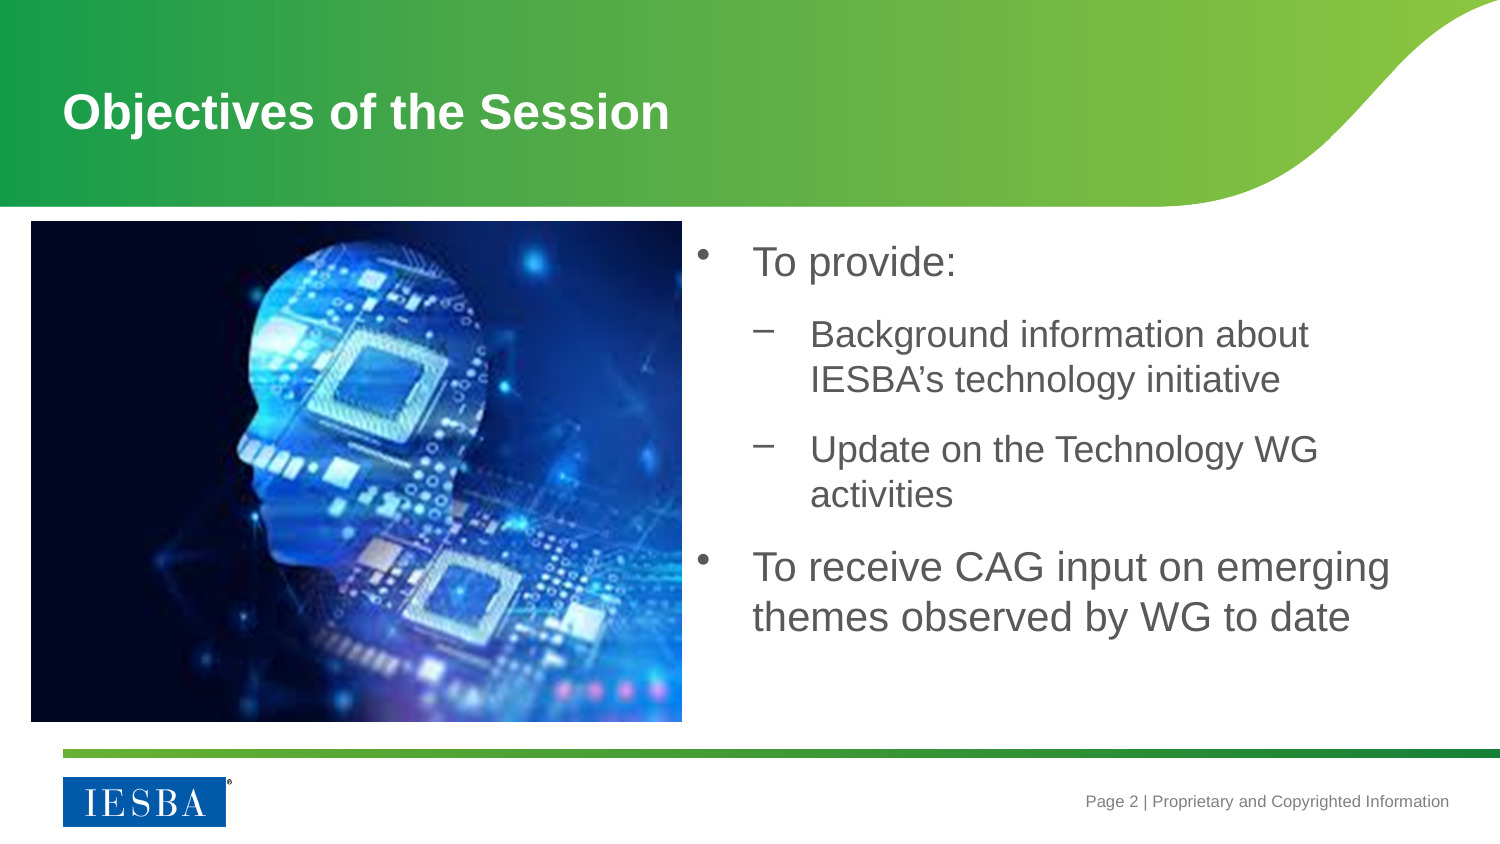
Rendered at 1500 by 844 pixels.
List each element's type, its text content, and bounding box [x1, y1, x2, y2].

picture [0, 0, 1500, 207]
title Objectives of the Session [62, 46, 1300, 172]
picture [30, 221, 682, 723]
list To provide: Background information about IESBA’s technology initiative Update on the Technology WG activities To receive CAG input on emerging themes observed by WG to date [685, 227, 1457, 615]
picture [63, 777, 232, 827]
